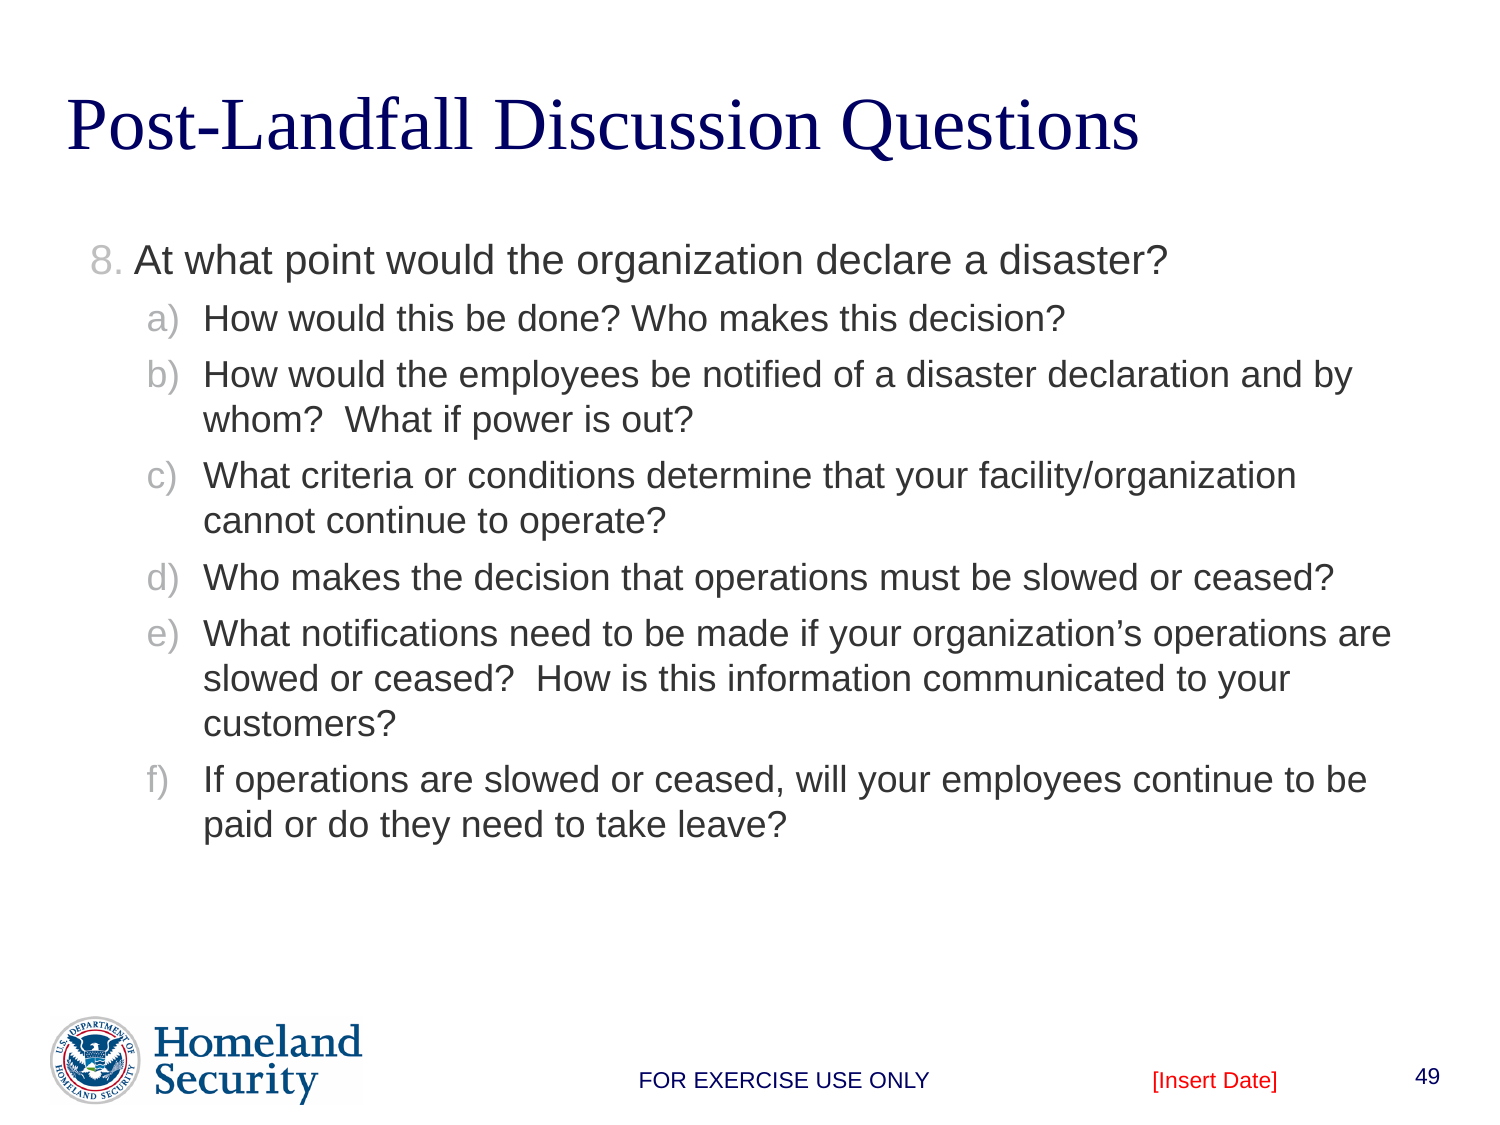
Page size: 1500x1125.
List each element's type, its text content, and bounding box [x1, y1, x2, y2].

slide_number 49 [1399, 1053, 1476, 1097]
list 8. At what point would the organization declare a disaster? How would this be done? Who makes this decision? How would the employees be notified of a disaster declaration and by whom? What if power is out? What criteria or conditions determine that your facility/organization cannot continue to operate? Who makes the decision that operations must be slowed or ceased? What notifications need to be made if your organization’s operations are slowed or ceased? How is this information communicated to your customers? If operations are slowed or ceased, will your employees continue to be paid or do they need to take leave? [75, 224, 1425, 968]
title Post-Landfall Discussion Questions [51, 0, 1278, 173]
picture [50, 1016, 363, 1105]
